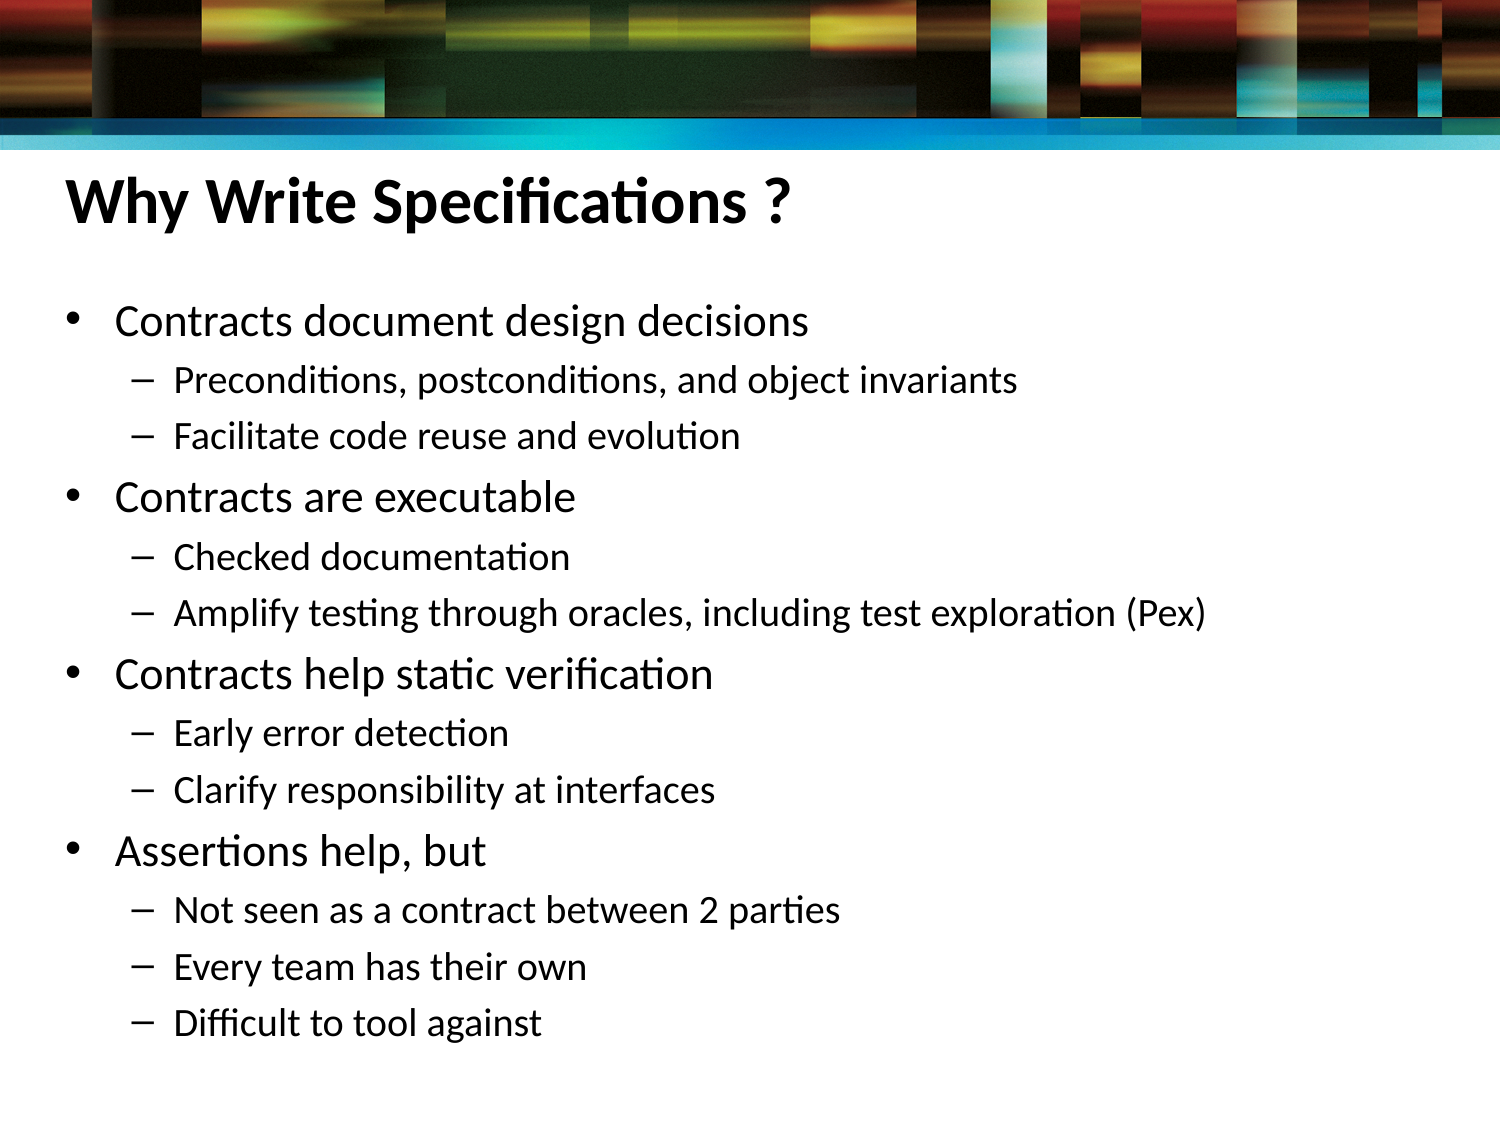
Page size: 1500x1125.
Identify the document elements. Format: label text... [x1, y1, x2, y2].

picture [0, 0, 1500, 150]
list Contracts document design decisions Preconditions, postconditions, and object invariants Facilitate code reuse and evolution Contracts are executable Checked documentation Amplify testing through oracles, including test exploration (Pex) Contracts help static verification Early error detection Clarify responsibility at interfaces Assertions help, but Not seen as a contract between 2 parties Every team has their own Difficult to tool against [50, 282, 1450, 1063]
title Why Write Specifications ? [50, 149, 1450, 246]
